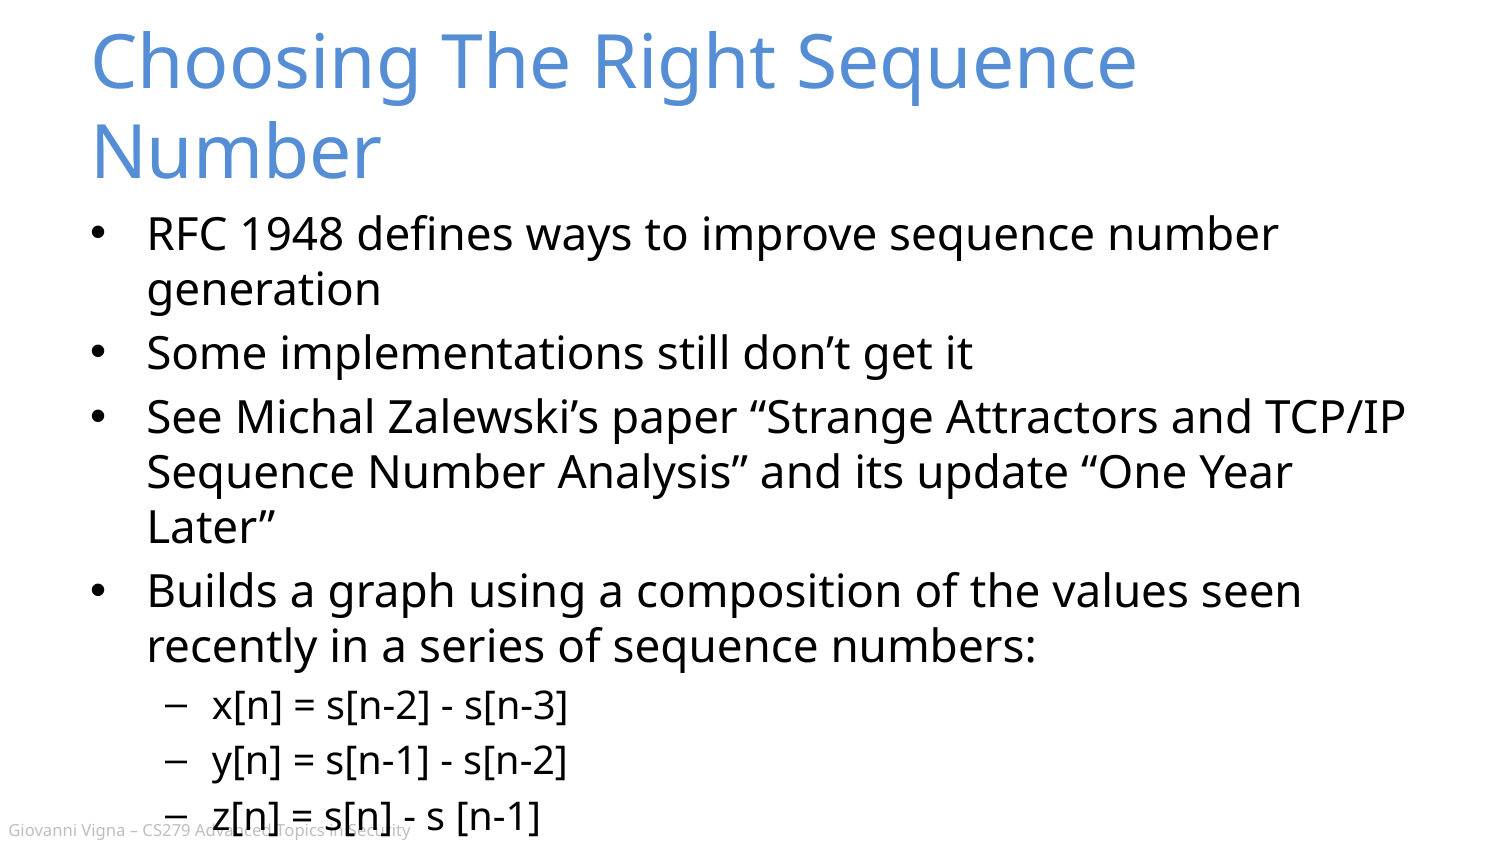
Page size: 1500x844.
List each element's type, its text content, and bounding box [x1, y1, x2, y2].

list RFC 1948 defines ways to improve sequence number generation Some implementations still don’t get it See Michal Zalewski’s paper “Strange Attractors and TCP/IP Sequence Number Analysis” and its update “One Year Later” Builds a graph using a composition of the values seen recently in a series of sequence numbers: x[n] = s[n-2] - s[n-3] y[n] = s[n-1] - s[n-2] z[n] = s[n] - s [n-1] [75, 196, 1425, 813]
title Choosing The Right Sequence Number [75, 33, 1425, 175]
